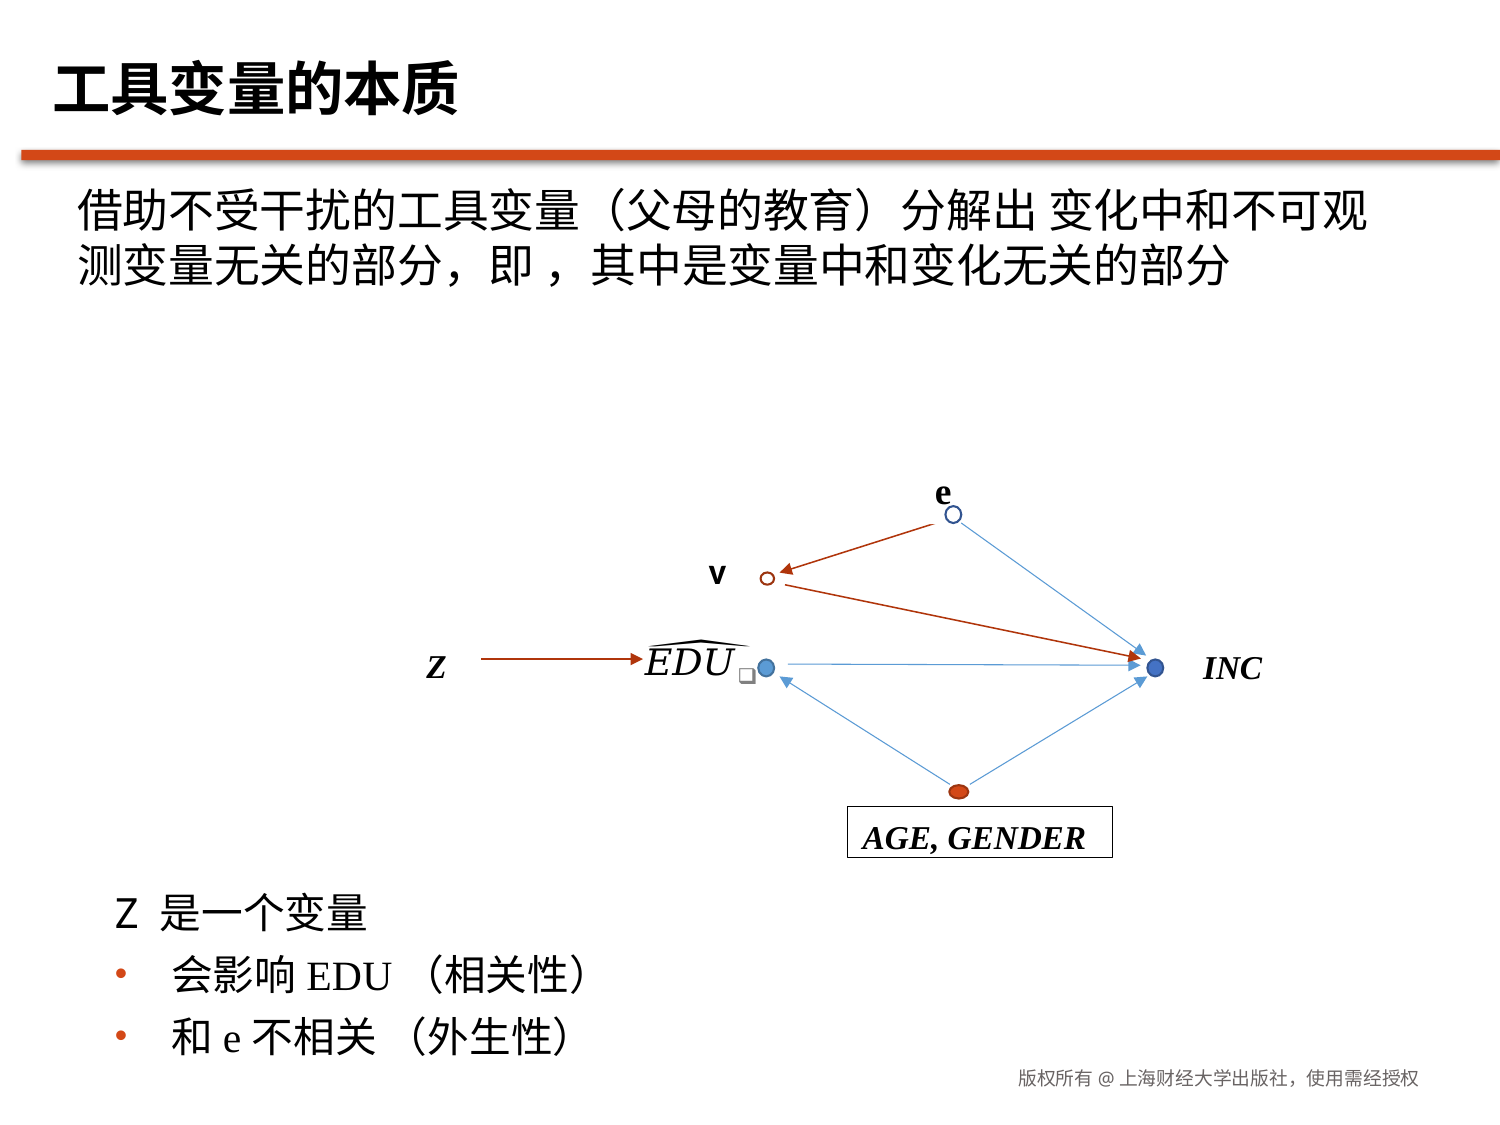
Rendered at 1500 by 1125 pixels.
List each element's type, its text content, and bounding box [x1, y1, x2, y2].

footer 版权所有@上海财经大学出版社，使用需经授权 [975, 1046, 1463, 1109]
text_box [411, 455, 1288, 859]
list Z 是一个变量 会影响EDU（相关性） 和e不相关 （外生性） [99, 878, 1438, 1052]
title 工具变量的本质 [37, 50, 1450, 138]
